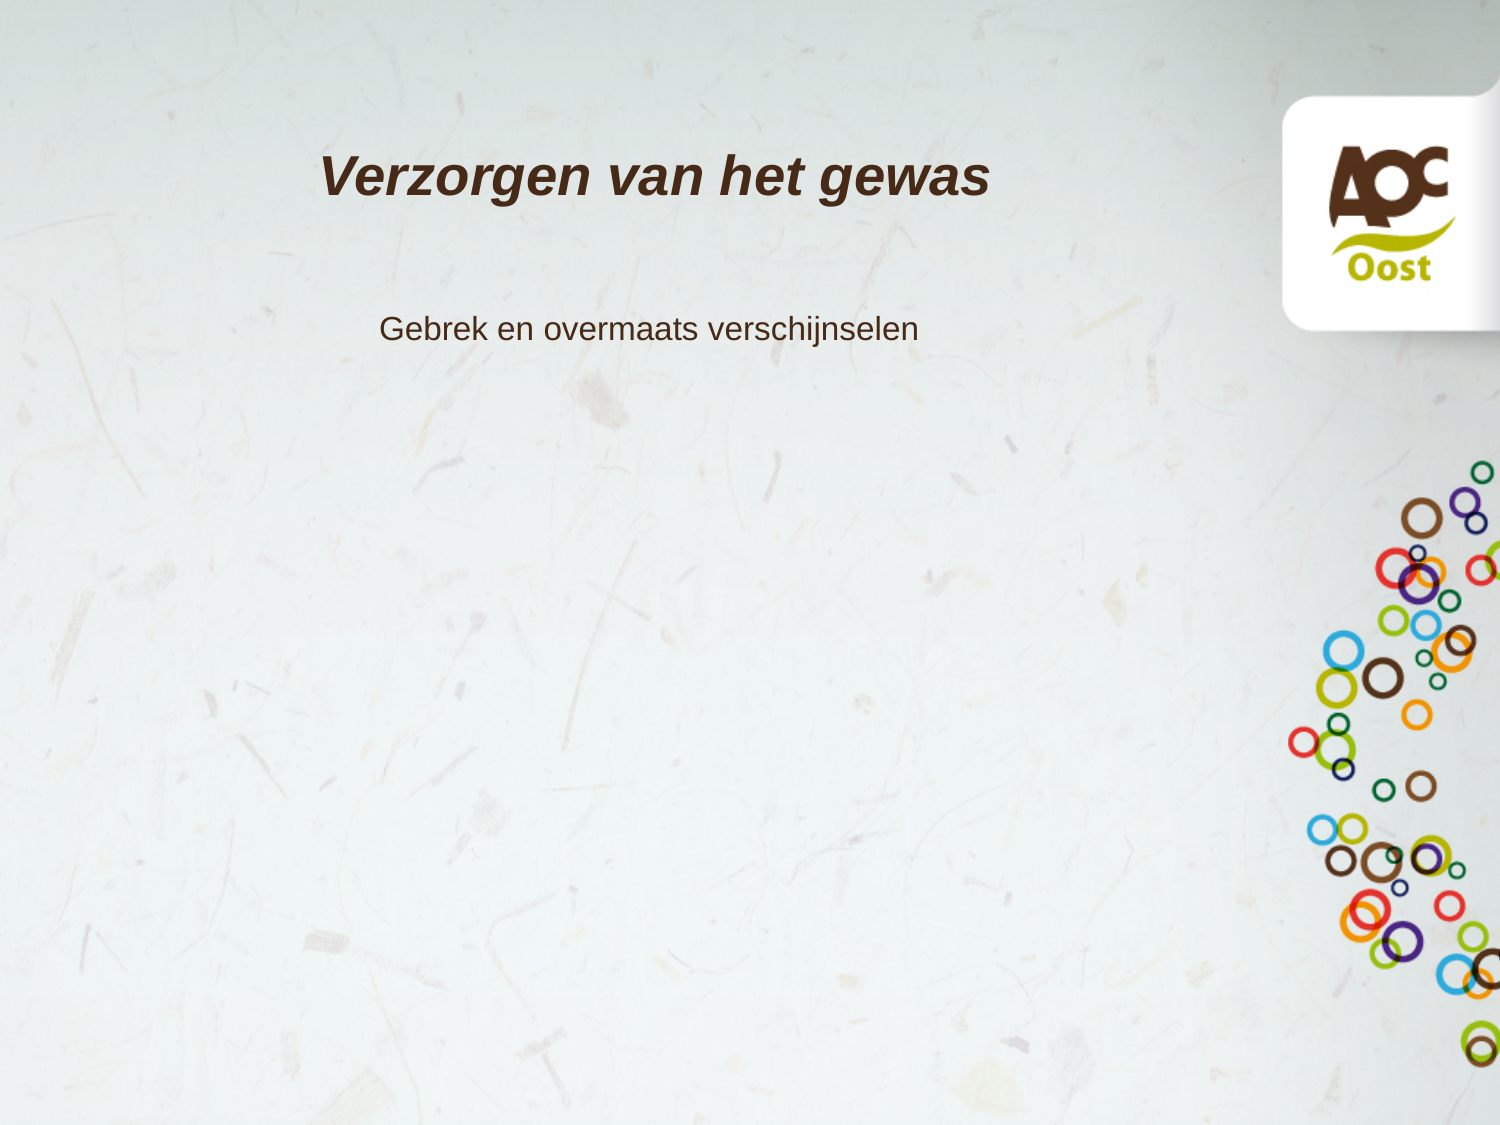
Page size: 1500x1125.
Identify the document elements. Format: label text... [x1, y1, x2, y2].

picture [0, 0, 1500, 1125]
subtitle Gebrek en overmaats verschijnselen [64, 253, 1235, 785]
title Verzorgen van het gewas [112, 101, 1199, 244]
